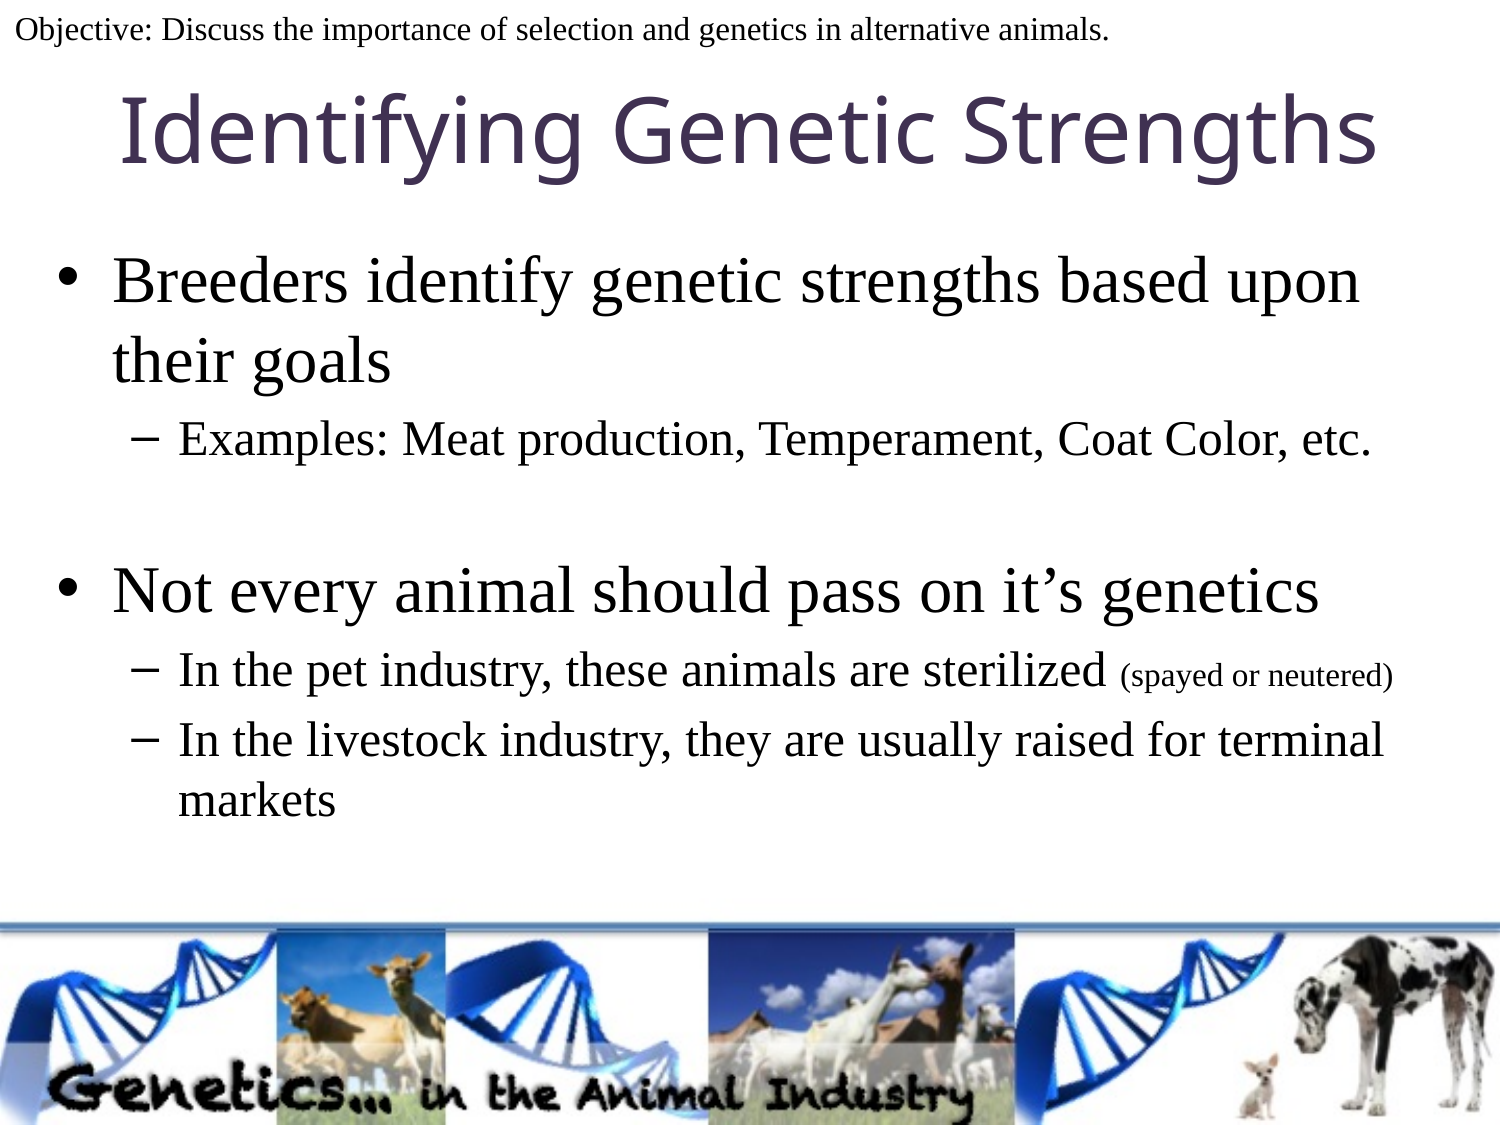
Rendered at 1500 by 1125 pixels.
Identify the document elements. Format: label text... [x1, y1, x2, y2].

title Identifying Genetic Strengths [75, 55, 1425, 221]
picture [0, 55, 1500, 1125]
text_box Objective: Discuss the importance of selection and genetics in alternative animals. [0, 0, 1500, 55]
list Breeders identify genetic strengths based upon their goals Examples: Meat production, Temperament, Coat Color, etc. Not every animal should pass on it’s genetics In the pet industry, these animals are sterilized (spayed or neutered) In the livestock industry, they are usually raised for terminal markets [41, 228, 1467, 949]
